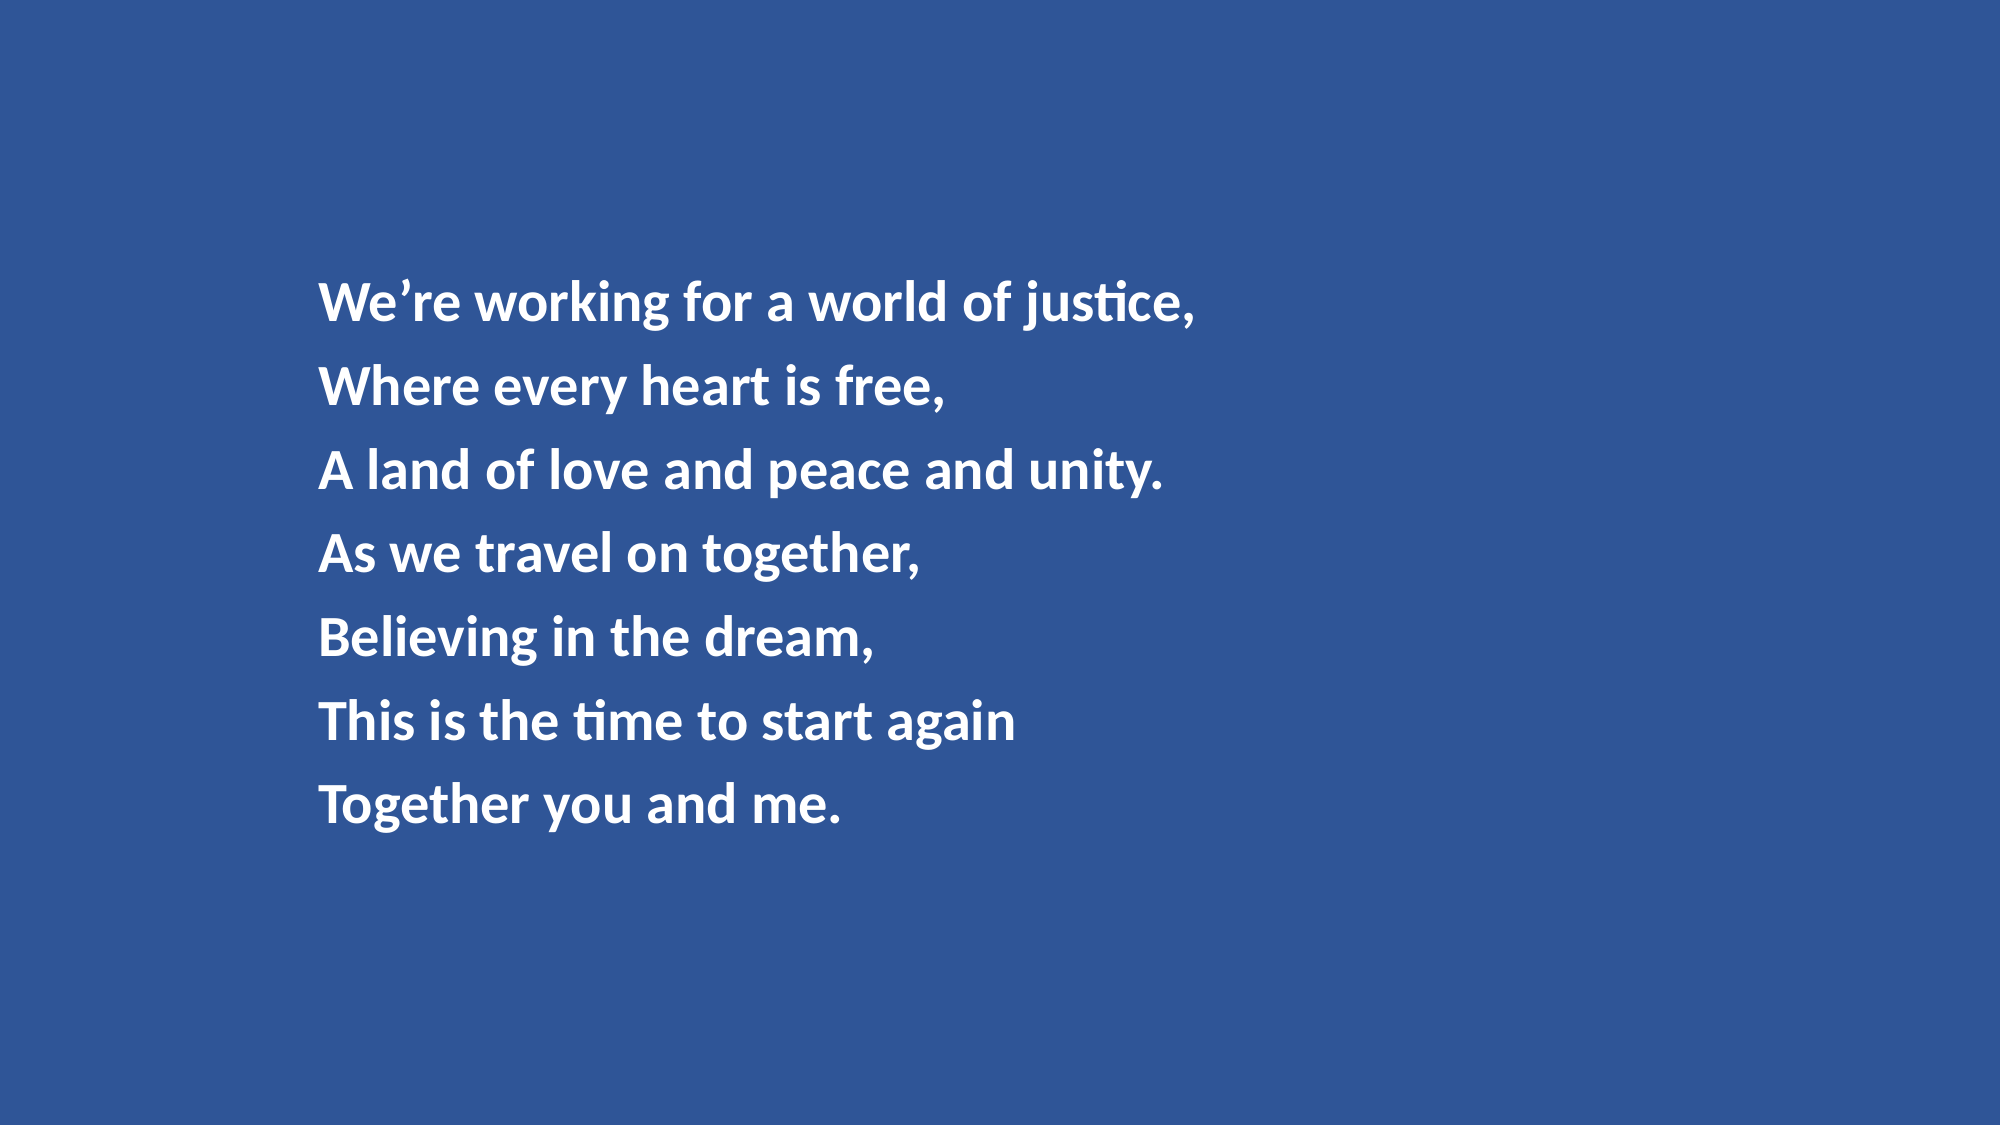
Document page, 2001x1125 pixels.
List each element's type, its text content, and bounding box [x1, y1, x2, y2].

list We’re working for a world of justice, Where every heart is free, A land of love and peace and unity. As we travel on together, Believing in the dream, This is the time to start again Together you and me. [303, 264, 1704, 861]
